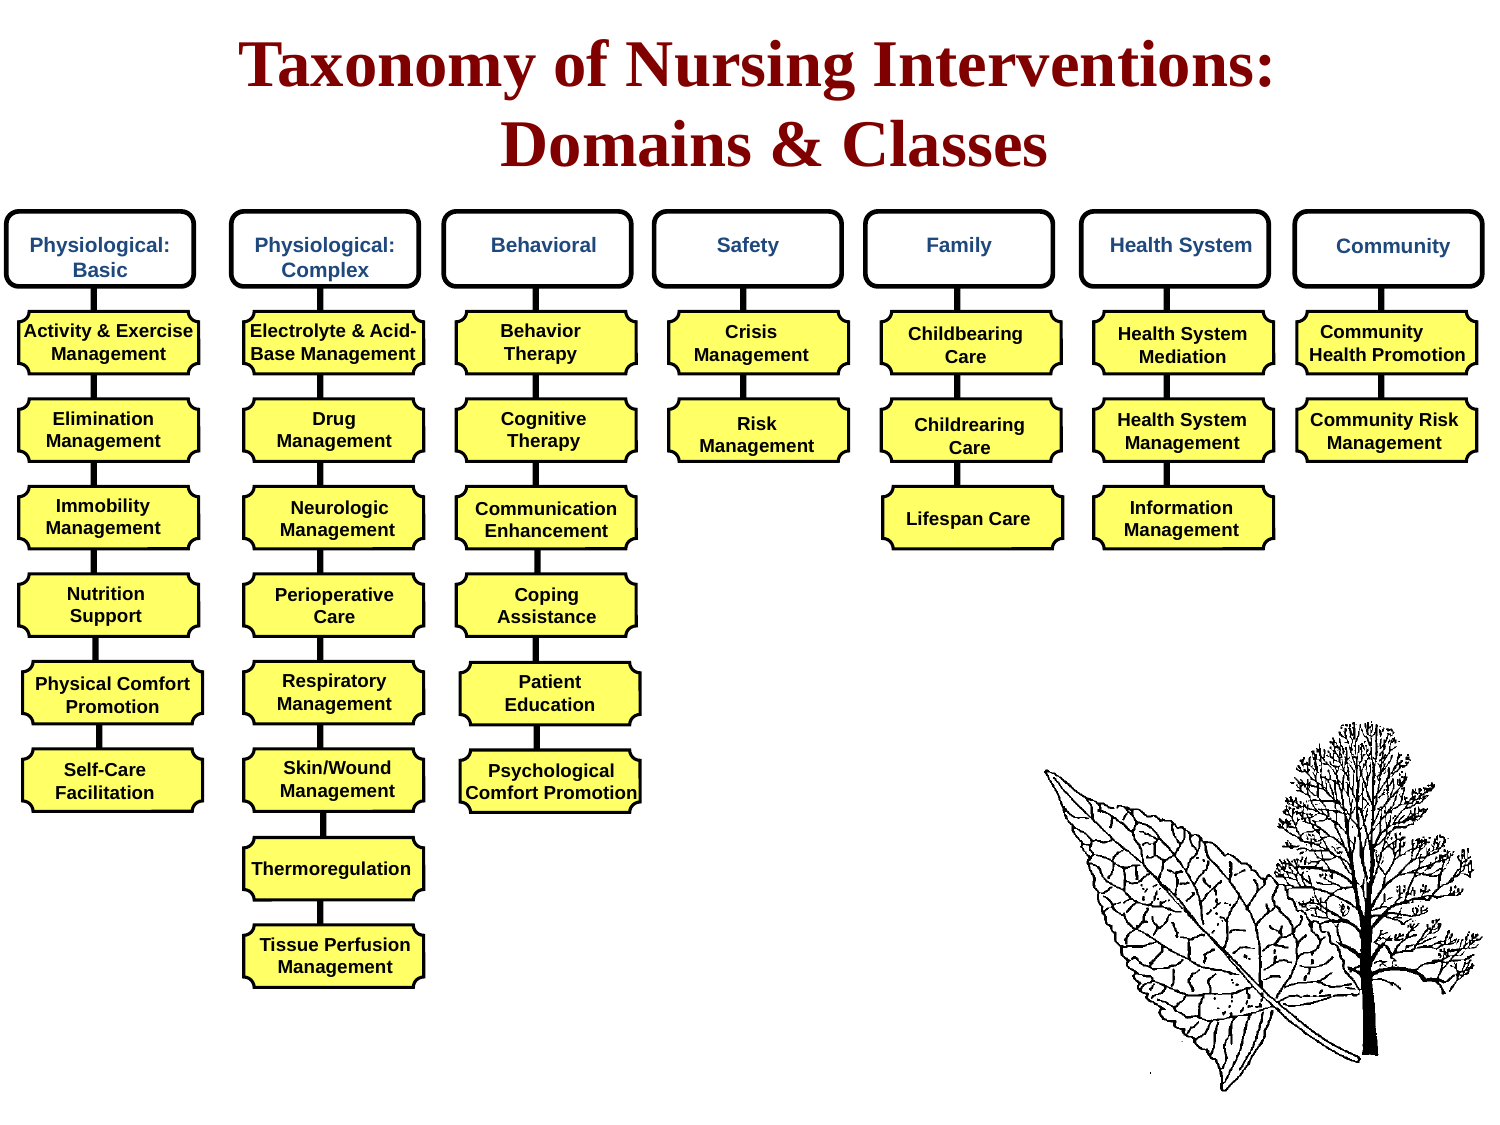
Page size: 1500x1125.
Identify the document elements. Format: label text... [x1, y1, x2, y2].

text_box [456, 408, 461, 453]
text_box [443, 264, 632, 287]
text_box Nutrition Support [37, 573, 175, 634]
text_box Childbearing Care [878, 314, 1054, 375]
text_box Electrolyte & Acid-Base Management [227, 311, 440, 372]
text_box [22, 748, 203, 812]
text_box [243, 837, 424, 849]
text_box [243, 887, 424, 900]
text_box Crisis Management [663, 312, 839, 373]
text_box [419, 758, 424, 803]
picture [1039, 702, 1500, 1100]
text_box Respiratory Management [243, 661, 425, 722]
text_box [677, 398, 840, 404]
text_box [6, 211, 194, 223]
text_box [882, 486, 1063, 549]
text_box Drug Management [246, 398, 422, 459]
text_box Physical Comfort Promotion [12, 664, 213, 725]
text_box Communication Enhancement [458, 488, 634, 549]
text_box [1093, 494, 1100, 541]
text_box Community Health Promotion [1287, 312, 1488, 373]
text_box [627, 403, 637, 457]
text_box Skin/Wound Management [256, 748, 419, 809]
text_box [18, 573, 199, 637]
text_box Self-Care Facilitation [36, 750, 174, 811]
text_box Behavior Therapy [453, 311, 629, 372]
text_box Tissue Perfusion Management [232, 924, 439, 985]
text_box Behavioral [443, 223, 644, 264]
text_box [443, 211, 632, 223]
text_box [839, 315, 849, 371]
text_box [1270, 408, 1274, 452]
text_box Psychological Comfort Promotion [445, 751, 658, 811]
text_box [28, 486, 199, 549]
text_box [1104, 486, 1274, 549]
text_box [243, 748, 414, 812]
text_box Perioperative Care [243, 574, 425, 635]
text_box [865, 211, 1053, 223]
text_box Physiological: Complex [231, 223, 419, 289]
title Taxonomy of Nursing Interventions: Domains & Classes [62, 12, 1488, 100]
text_box Patient Education [462, 662, 638, 723]
text_box Health System Mediation [1082, 314, 1283, 375]
text_box Health System [1093, 223, 1269, 264]
text_box [654, 264, 842, 287]
text_box [865, 264, 1053, 287]
text_box Immobility Management [24, 486, 182, 547]
text_box Physiological: Basic [6, 223, 194, 289]
text_box [18, 495, 24, 540]
text_box Neurologic Management [249, 487, 425, 548]
text_box Activity & Exercise Management [2, 311, 215, 372]
text_box [1058, 408, 1062, 452]
text_box [1294, 211, 1483, 225]
text_box Family [865, 223, 1053, 264]
text_box [243, 495, 249, 540]
text_box Thermoregulation [224, 849, 438, 887]
text_box [1294, 266, 1483, 287]
text_box [1054, 318, 1062, 367]
text_box Information Management [1100, 487, 1263, 548]
text_box [654, 211, 842, 223]
text_box Childrearing Care [882, 405, 1058, 466]
text_box Community Risk Management [1284, 400, 1485, 461]
text_box Elimination Management [15, 398, 191, 459]
text_box Risk Management [663, 404, 850, 464]
text_box [629, 318, 637, 367]
text_box Cognitive Therapy [461, 398, 627, 459]
text_box Safety [654, 223, 842, 264]
text_box [231, 211, 419, 223]
text_box Health System Management [1094, 400, 1270, 461]
text_box [1081, 211, 1269, 287]
text_box [889, 398, 1053, 405]
text_box Lifespan Care [880, 499, 1056, 537]
text_box Community [1280, 225, 1500, 266]
text_box [191, 405, 199, 455]
text_box Coping Assistance [456, 574, 638, 635]
